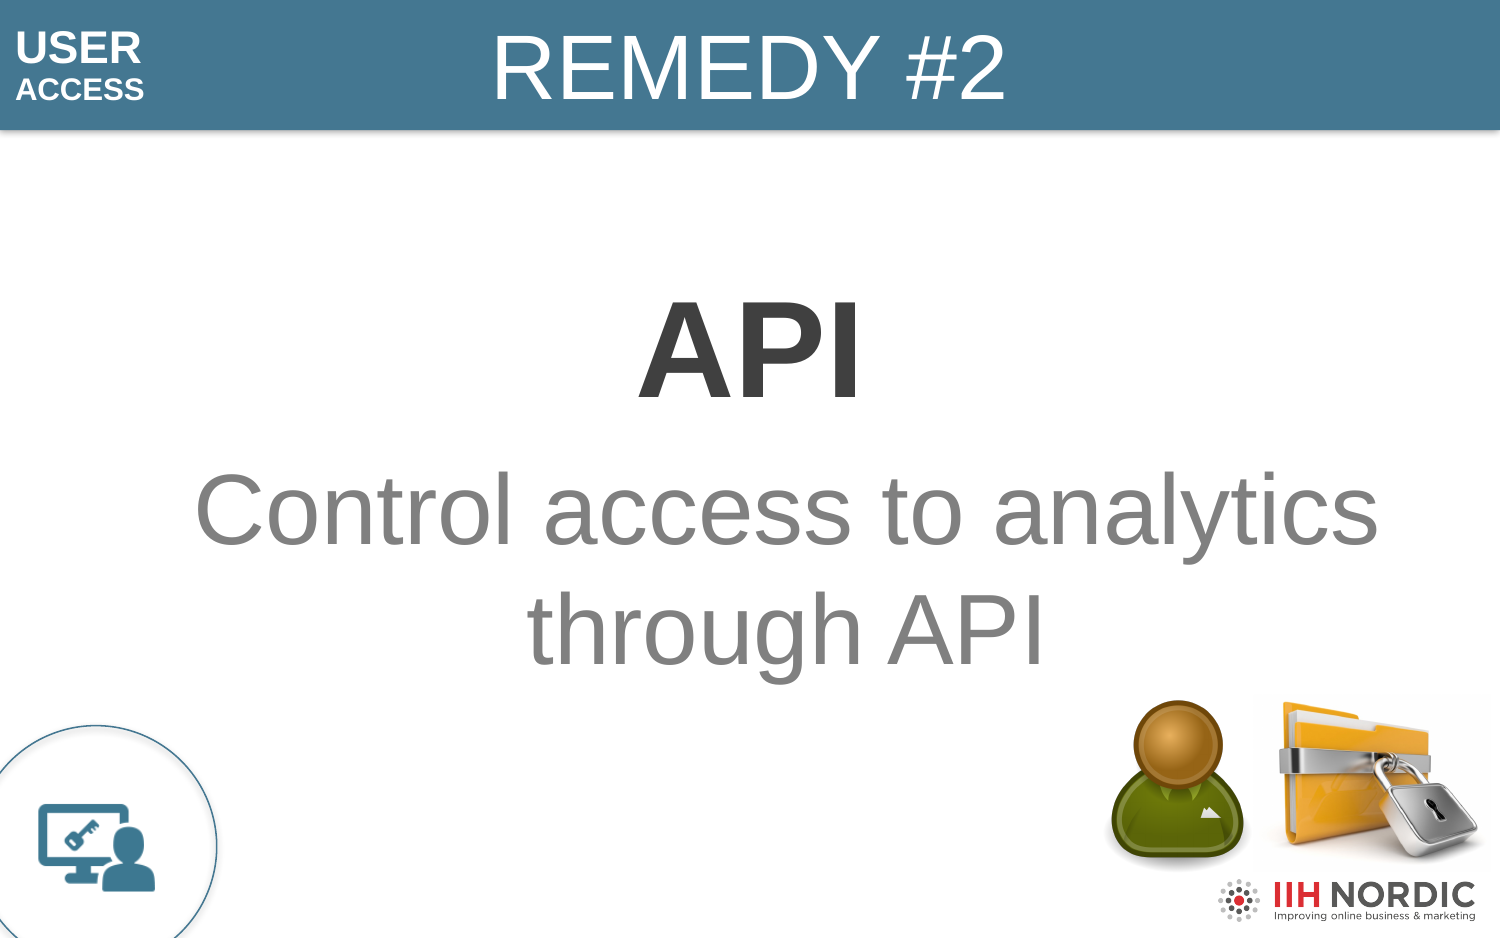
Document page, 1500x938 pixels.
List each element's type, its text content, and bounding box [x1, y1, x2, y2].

title USER ACCESS [0, 0, 1500, 131]
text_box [0, 725, 217, 938]
picture [1217, 879, 1476, 922]
text_box API Control access to analytics through API [0, 252, 1500, 738]
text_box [1083, 692, 1491, 881]
